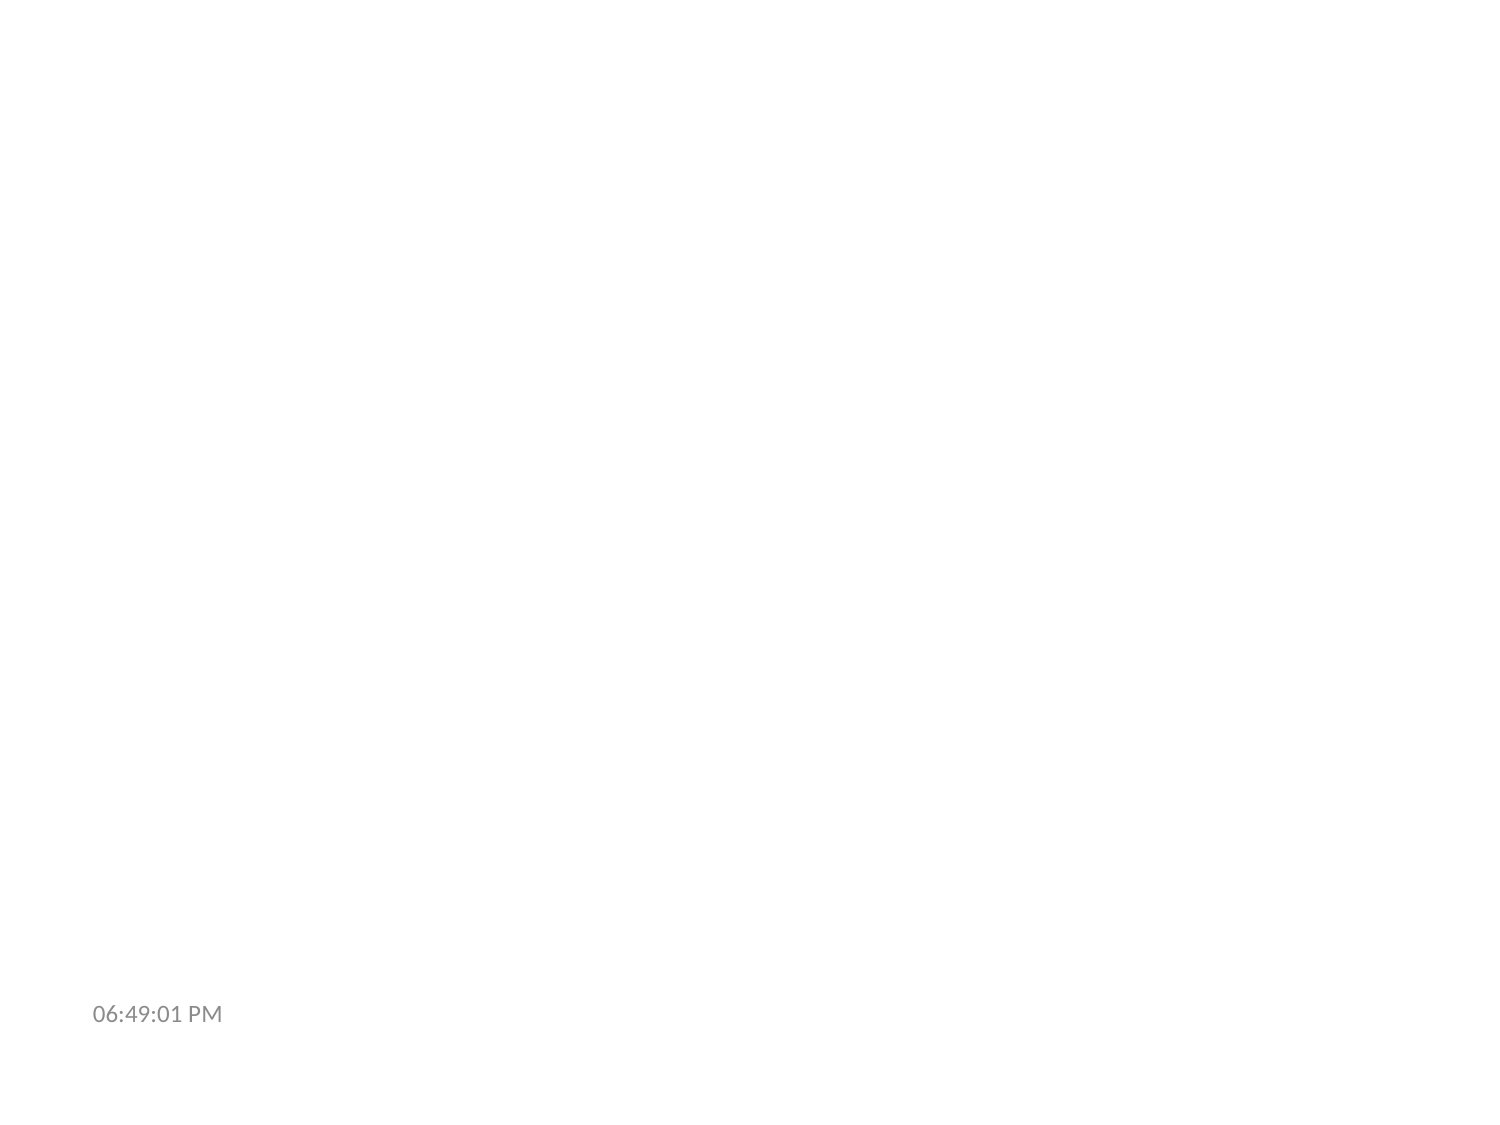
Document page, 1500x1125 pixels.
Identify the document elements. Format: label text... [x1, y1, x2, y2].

text_box 3:35:09 PM [77, 982, 428, 1043]
